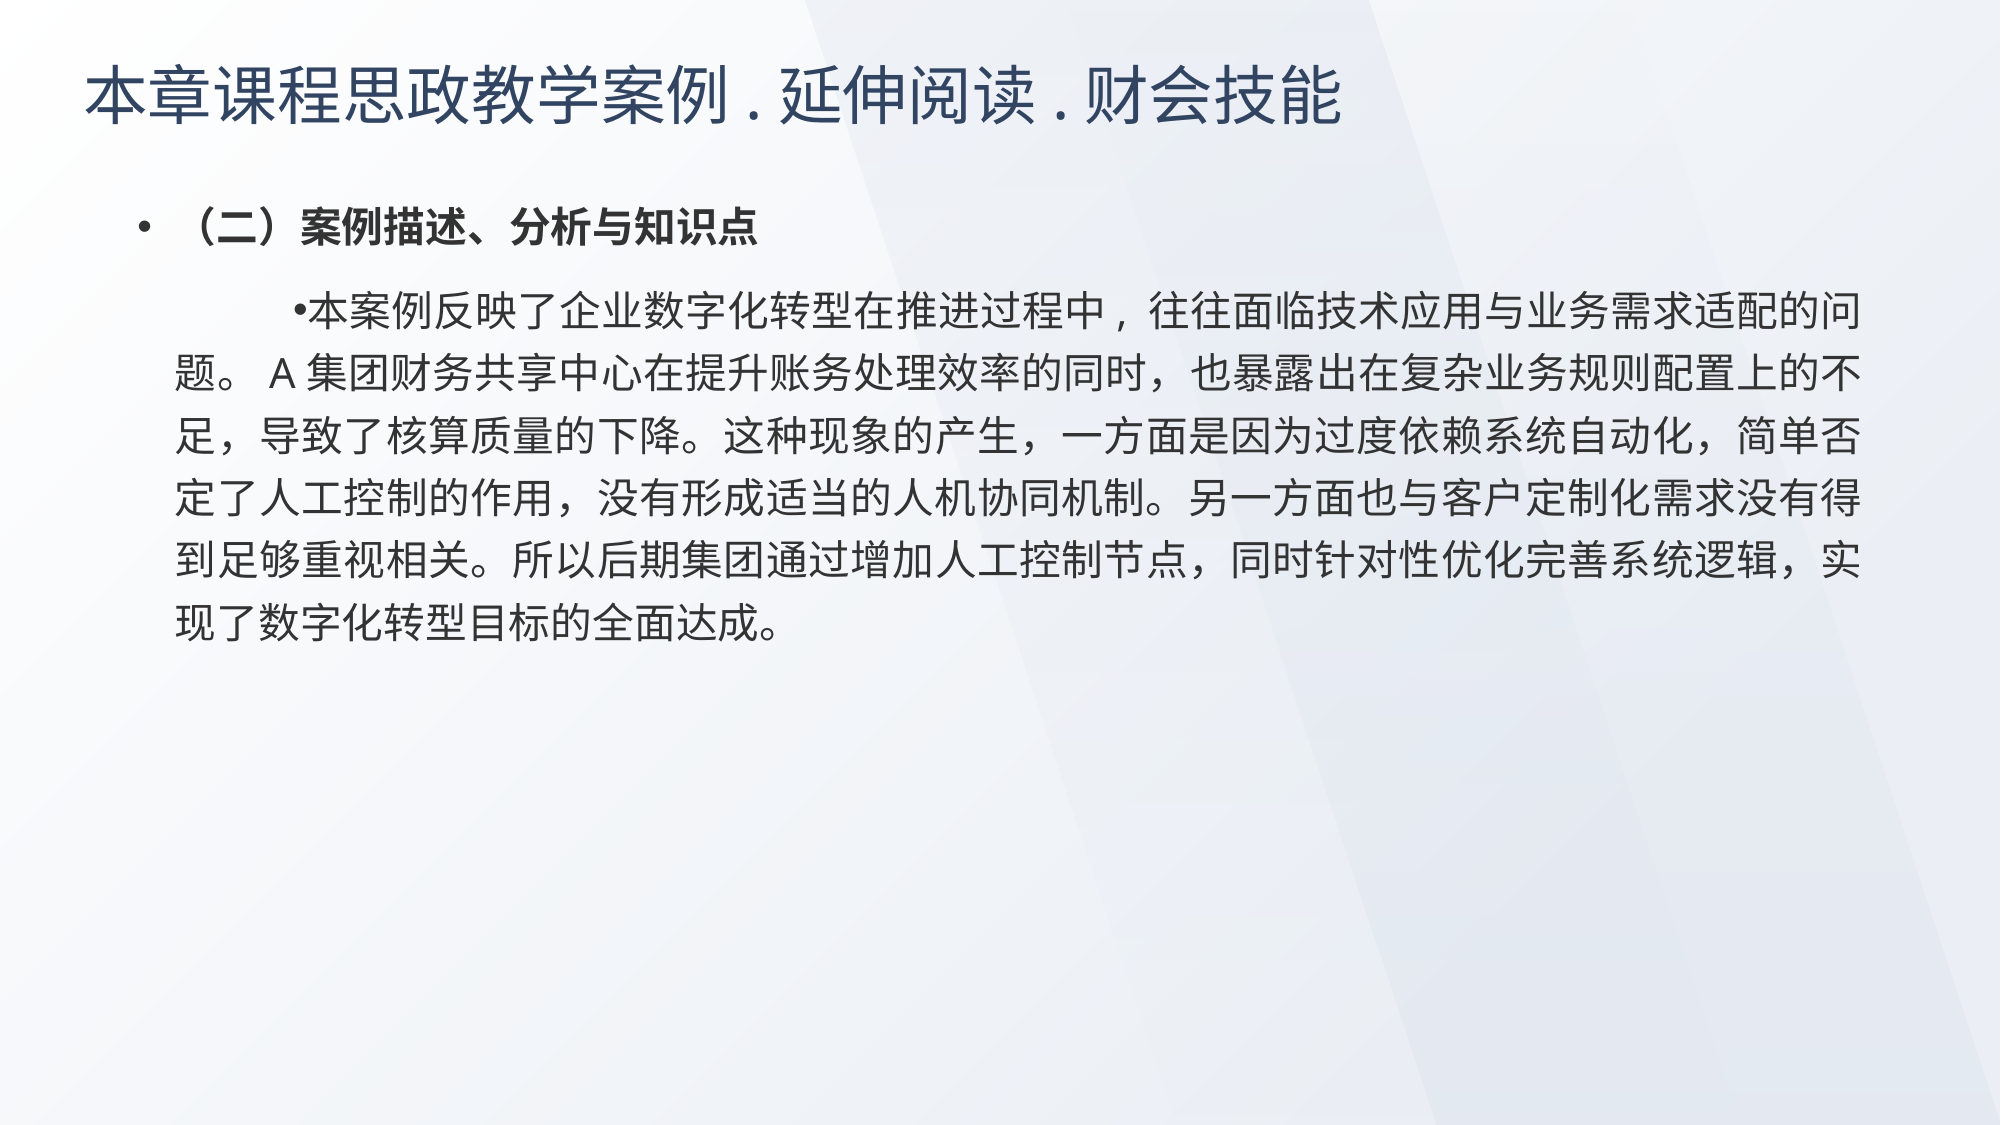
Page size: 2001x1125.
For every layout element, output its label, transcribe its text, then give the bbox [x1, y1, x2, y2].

list （二）案例描述、分析与知识点 本案例反映了企业数字化转型在推进过程中, 往往面临技术应用与业务需求适配的问题。A集团财务共享中心在提升账务处理效率的同时，也暴露出在复杂业务规则配置上的不足，导致了核算质量的下降。这种现象的产生，一方面是因为过度依赖系统自动化，简单否定了人工控制的作用，没有形成适当的人机协同机制。另一方面也与客户定制化需求没有得到足够重视相关。所以后期集团通过增加人工控制节点，同时针对性优化完善系统逻辑，实现了数字化转型目标的全面达成。 [137, 185, 1863, 1078]
title 本章课程思政教学案例.延伸阅读.财会技能 [83, 50, 1361, 133]
